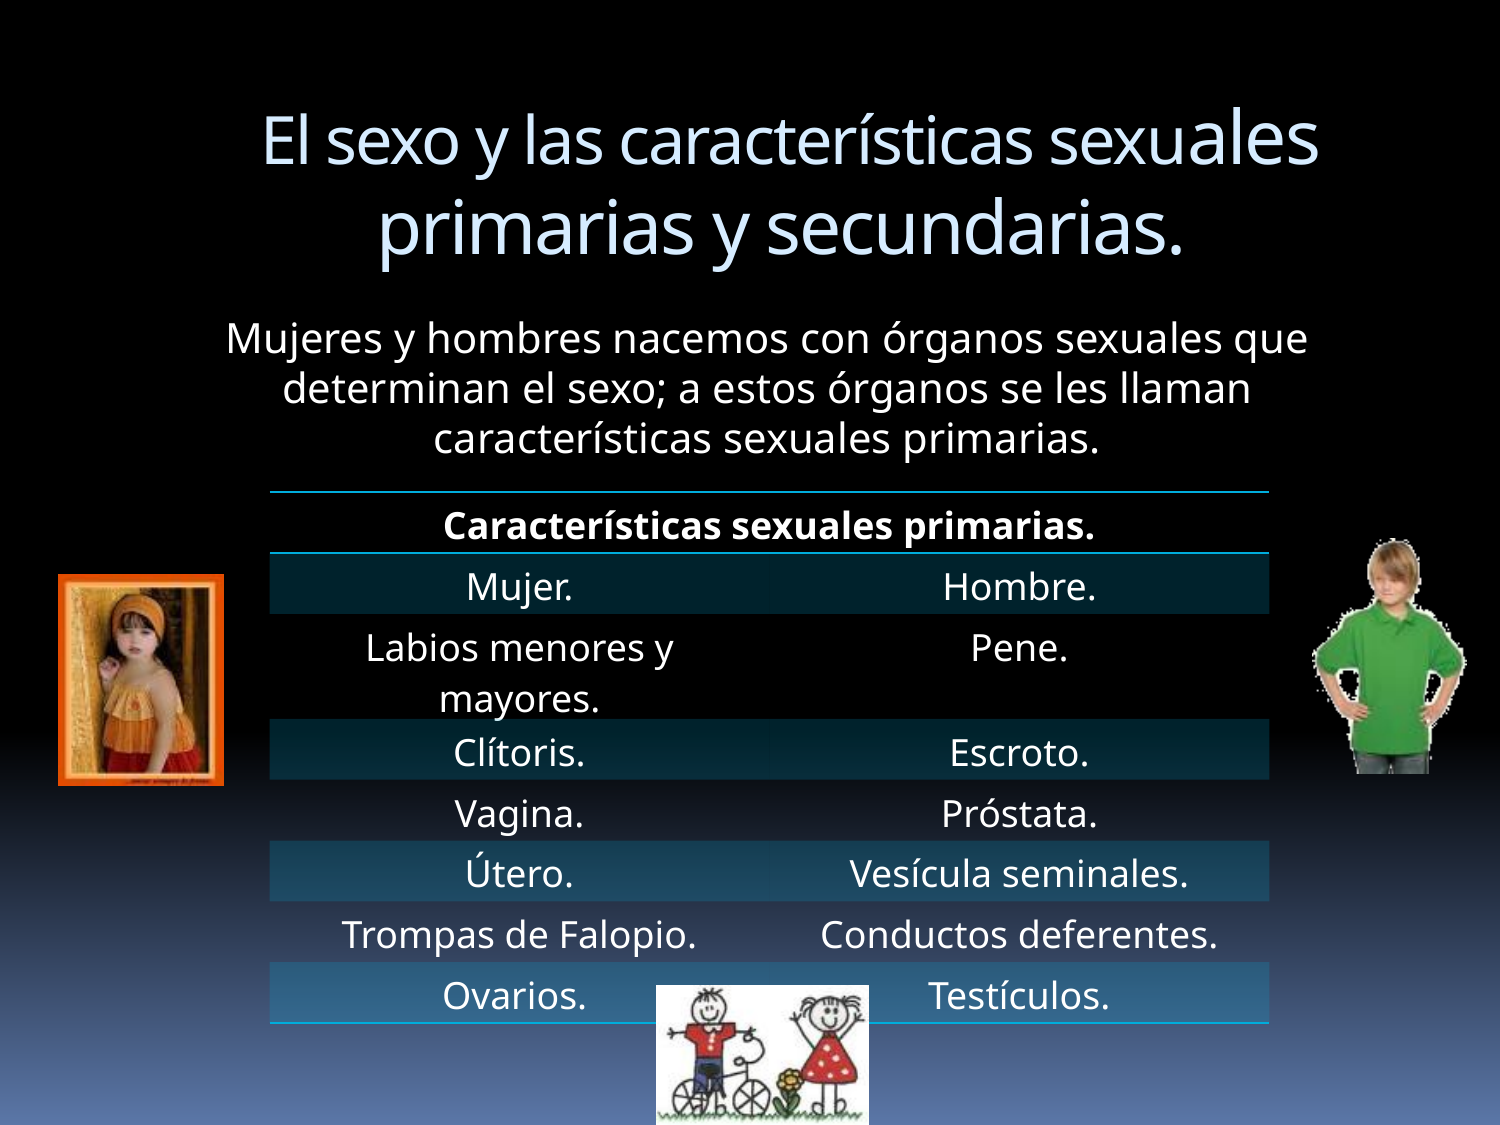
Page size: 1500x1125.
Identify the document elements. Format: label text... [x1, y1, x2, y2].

table_cell Labios menores y mayores. [270, 614, 769, 719]
text_box Mujeres y hombres nacemos con órganos sexuales que determinan el sexo; a estos órganos se les llaman características sexuales primarias. [164, 304, 1372, 470]
table_cell Vesícula seminales. [769, 841, 1269, 901]
table_cell Ovarios. [270, 962, 769, 1022]
picture [58, 573, 224, 786]
table_cell Vagina. [270, 780, 769, 841]
title El sexo y las características sexuales primarias y secundarias. [152, 82, 1428, 232]
table_cell Clítoris. [270, 719, 769, 780]
table_cell Útero. [270, 841, 769, 901]
table_cell Pene. [769, 614, 1269, 719]
table_cell Mujer. [270, 554, 769, 614]
picture [655, 985, 870, 1125]
table_cell Trompas de Falopio. [270, 901, 769, 962]
table_cell Hombre. [769, 554, 1269, 614]
picture [1311, 538, 1468, 774]
table_cell Escroto. [769, 719, 1269, 780]
table_header Características sexuales primarias. [270, 493, 1269, 552]
table_cell Conductos deferentes. [769, 901, 1269, 962]
table_cell Próstata. [769, 780, 1269, 841]
table_cell Testículos. [769, 962, 1269, 1022]
